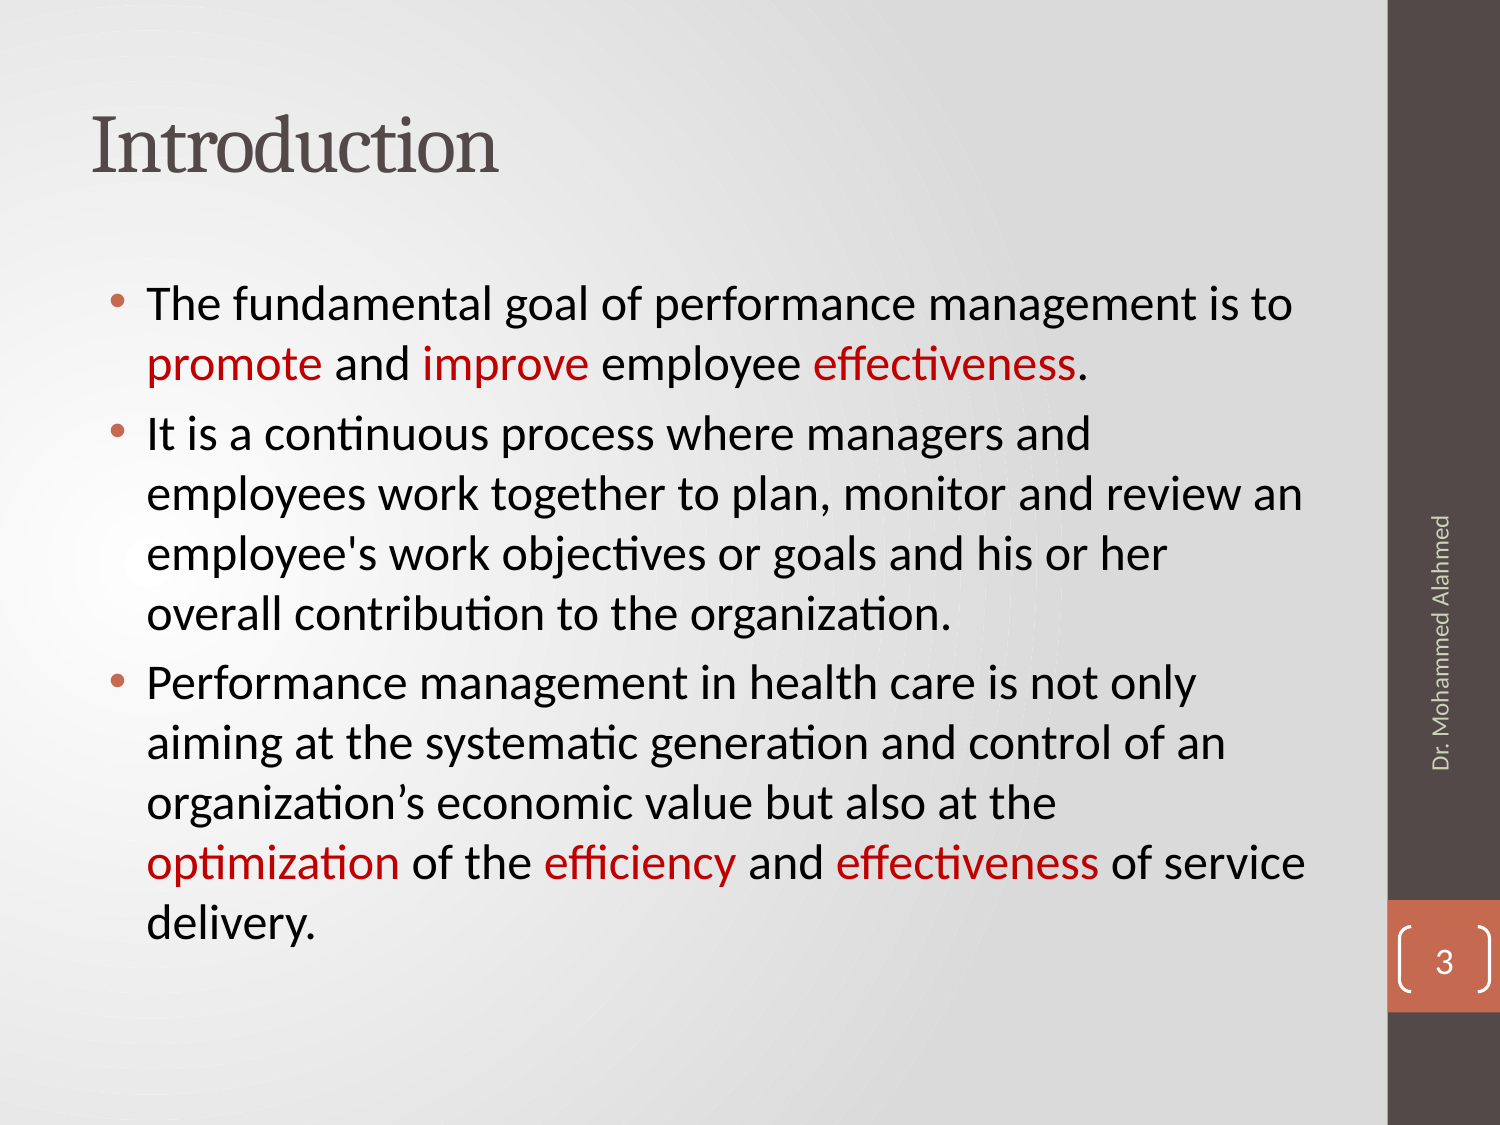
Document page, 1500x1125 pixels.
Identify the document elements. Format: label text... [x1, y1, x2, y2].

list The fundamental goal of performance management is to promote and improve employee effectiveness. It is a continuous process where managers and employees work together to plan, monitor and review an employee's work objectives or goals and his or her overall contribution to the organization. Performance management in health care is not only aiming at the systematic generation and control of an organization’s economic value but also at the optimization of the efficiency and effectiveness of service delivery. [75, 262, 1325, 1050]
slide_number 3 [1397, 925, 1492, 994]
footer Dr. Mohammed Alahmed [1408, 500, 1469, 889]
title Introduction [75, 45, 1325, 233]
